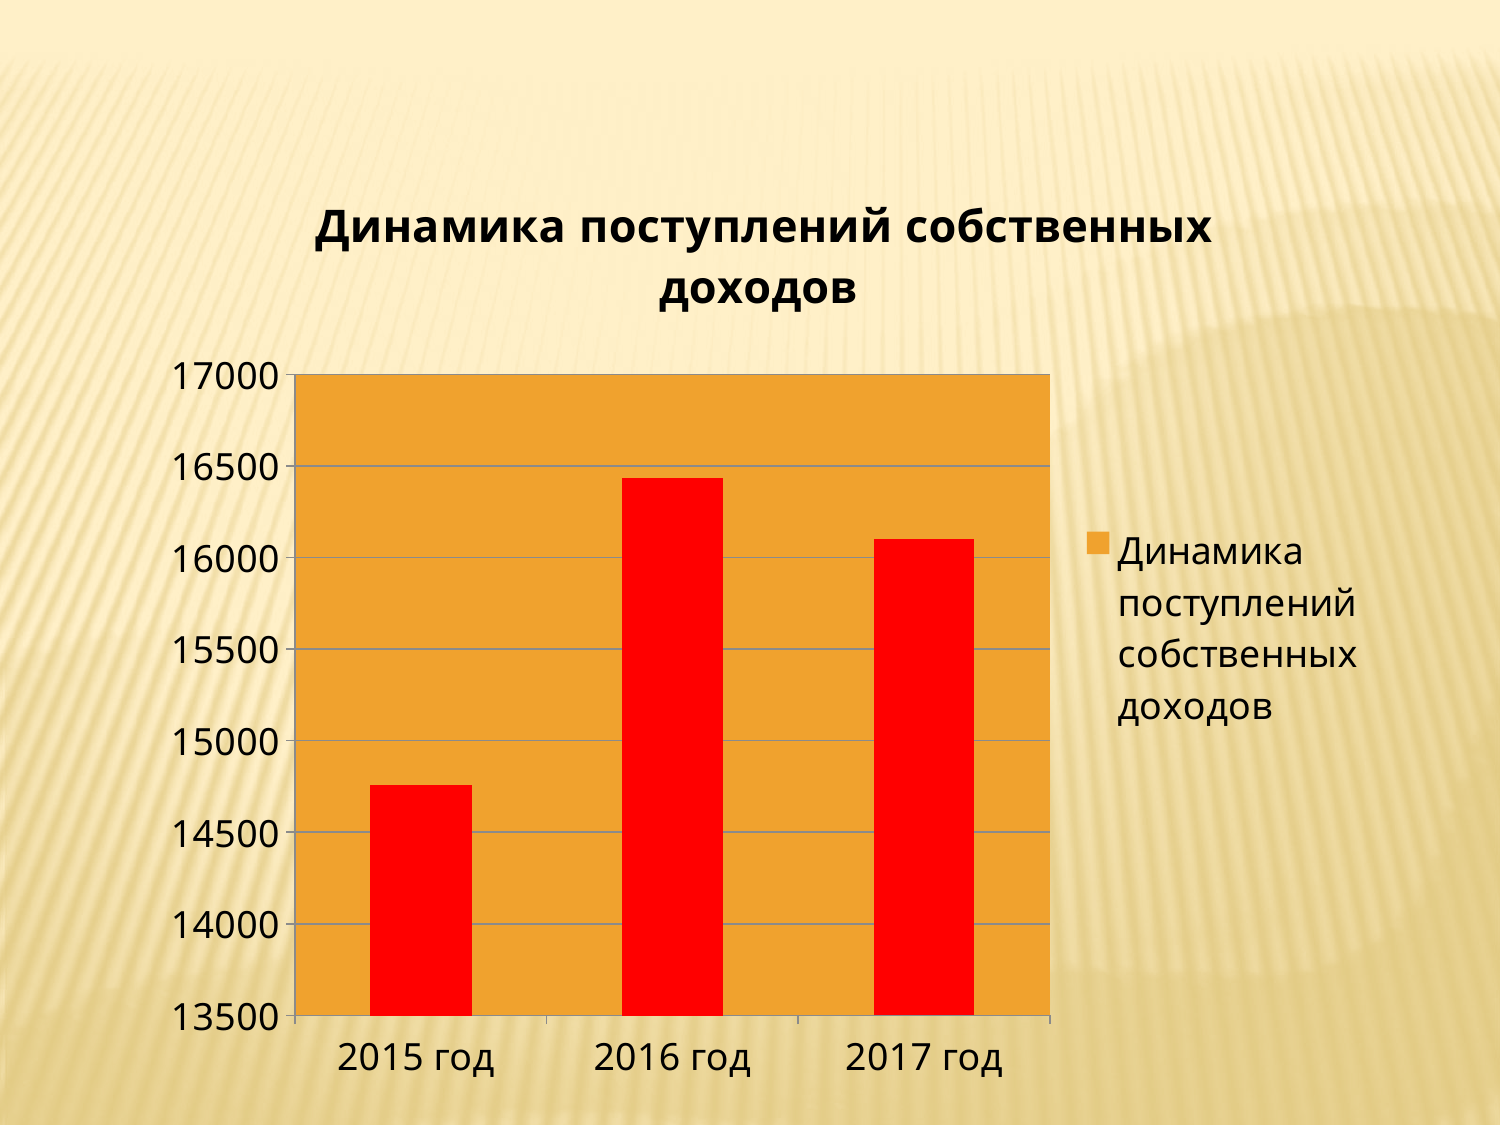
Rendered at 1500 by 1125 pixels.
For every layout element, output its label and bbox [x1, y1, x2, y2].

chart [145, 153, 1384, 1101]
